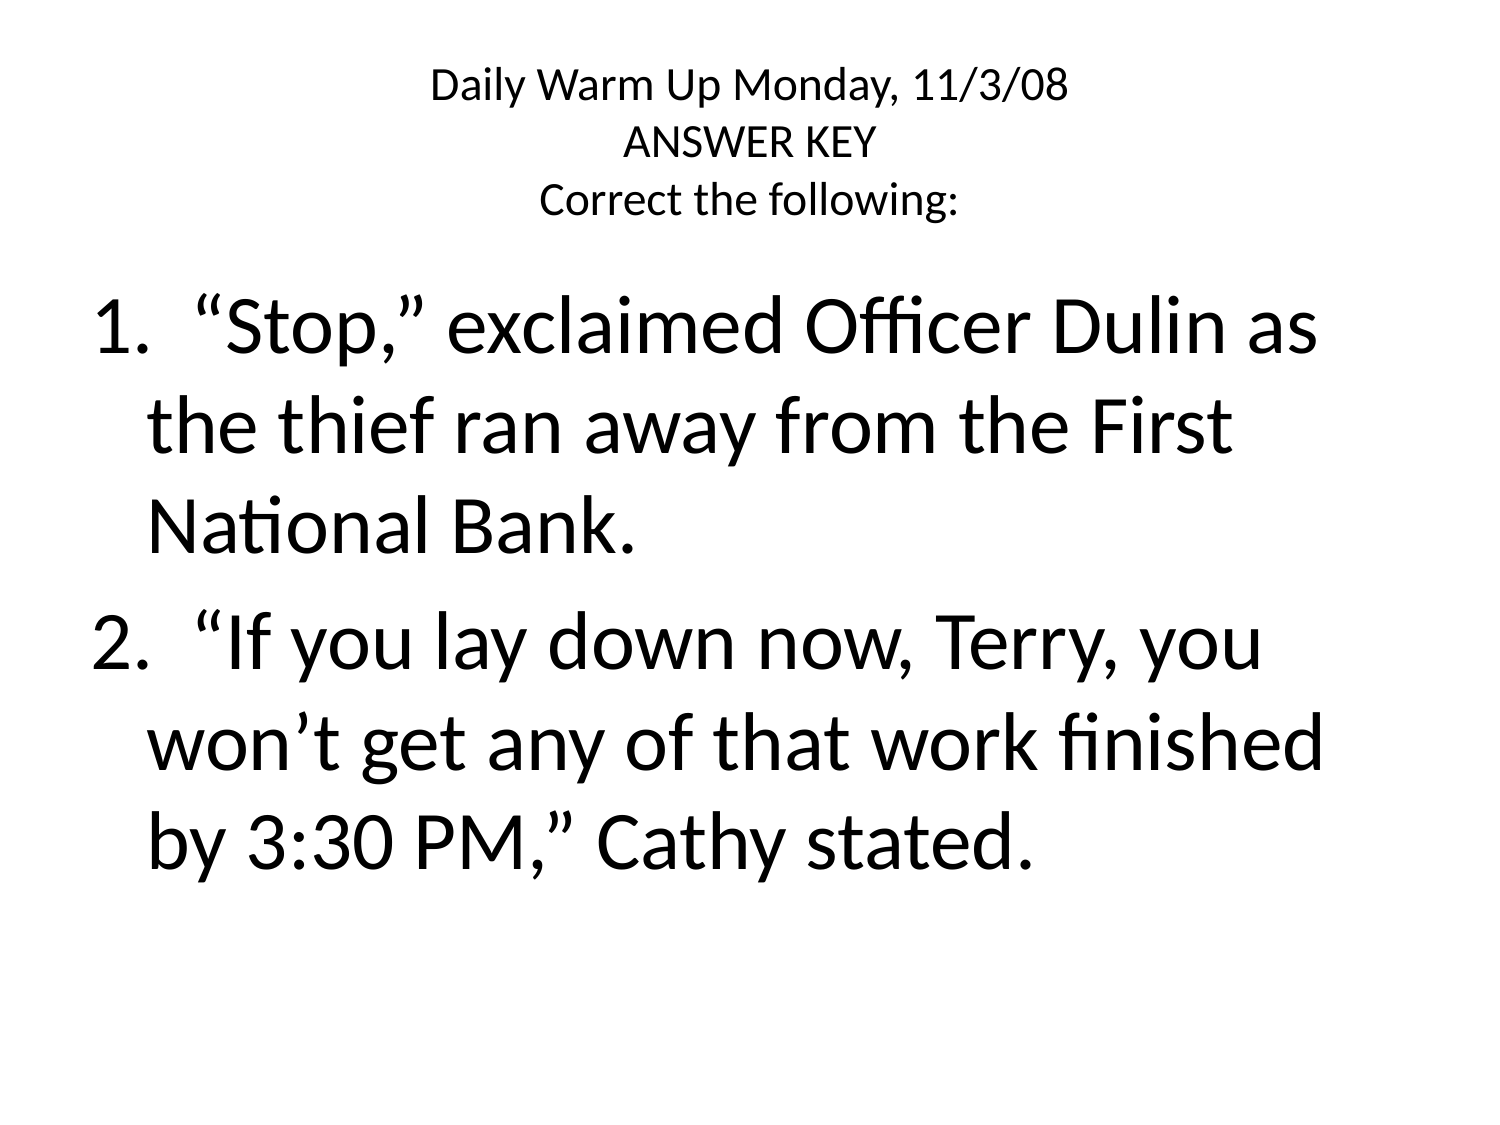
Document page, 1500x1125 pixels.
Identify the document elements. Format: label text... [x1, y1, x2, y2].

title Daily Warm Up Monday, 11/3/08 ANSWER KEY Correct the following: [75, 45, 1425, 233]
list 1. “Stop,” exclaimed Officer Dulin as the thief ran away from the First National Bank. 2. “If you lay down now, Terry, you won’t get any of that work finished by 3:30 PM,” Cathy stated. [75, 262, 1425, 1005]
